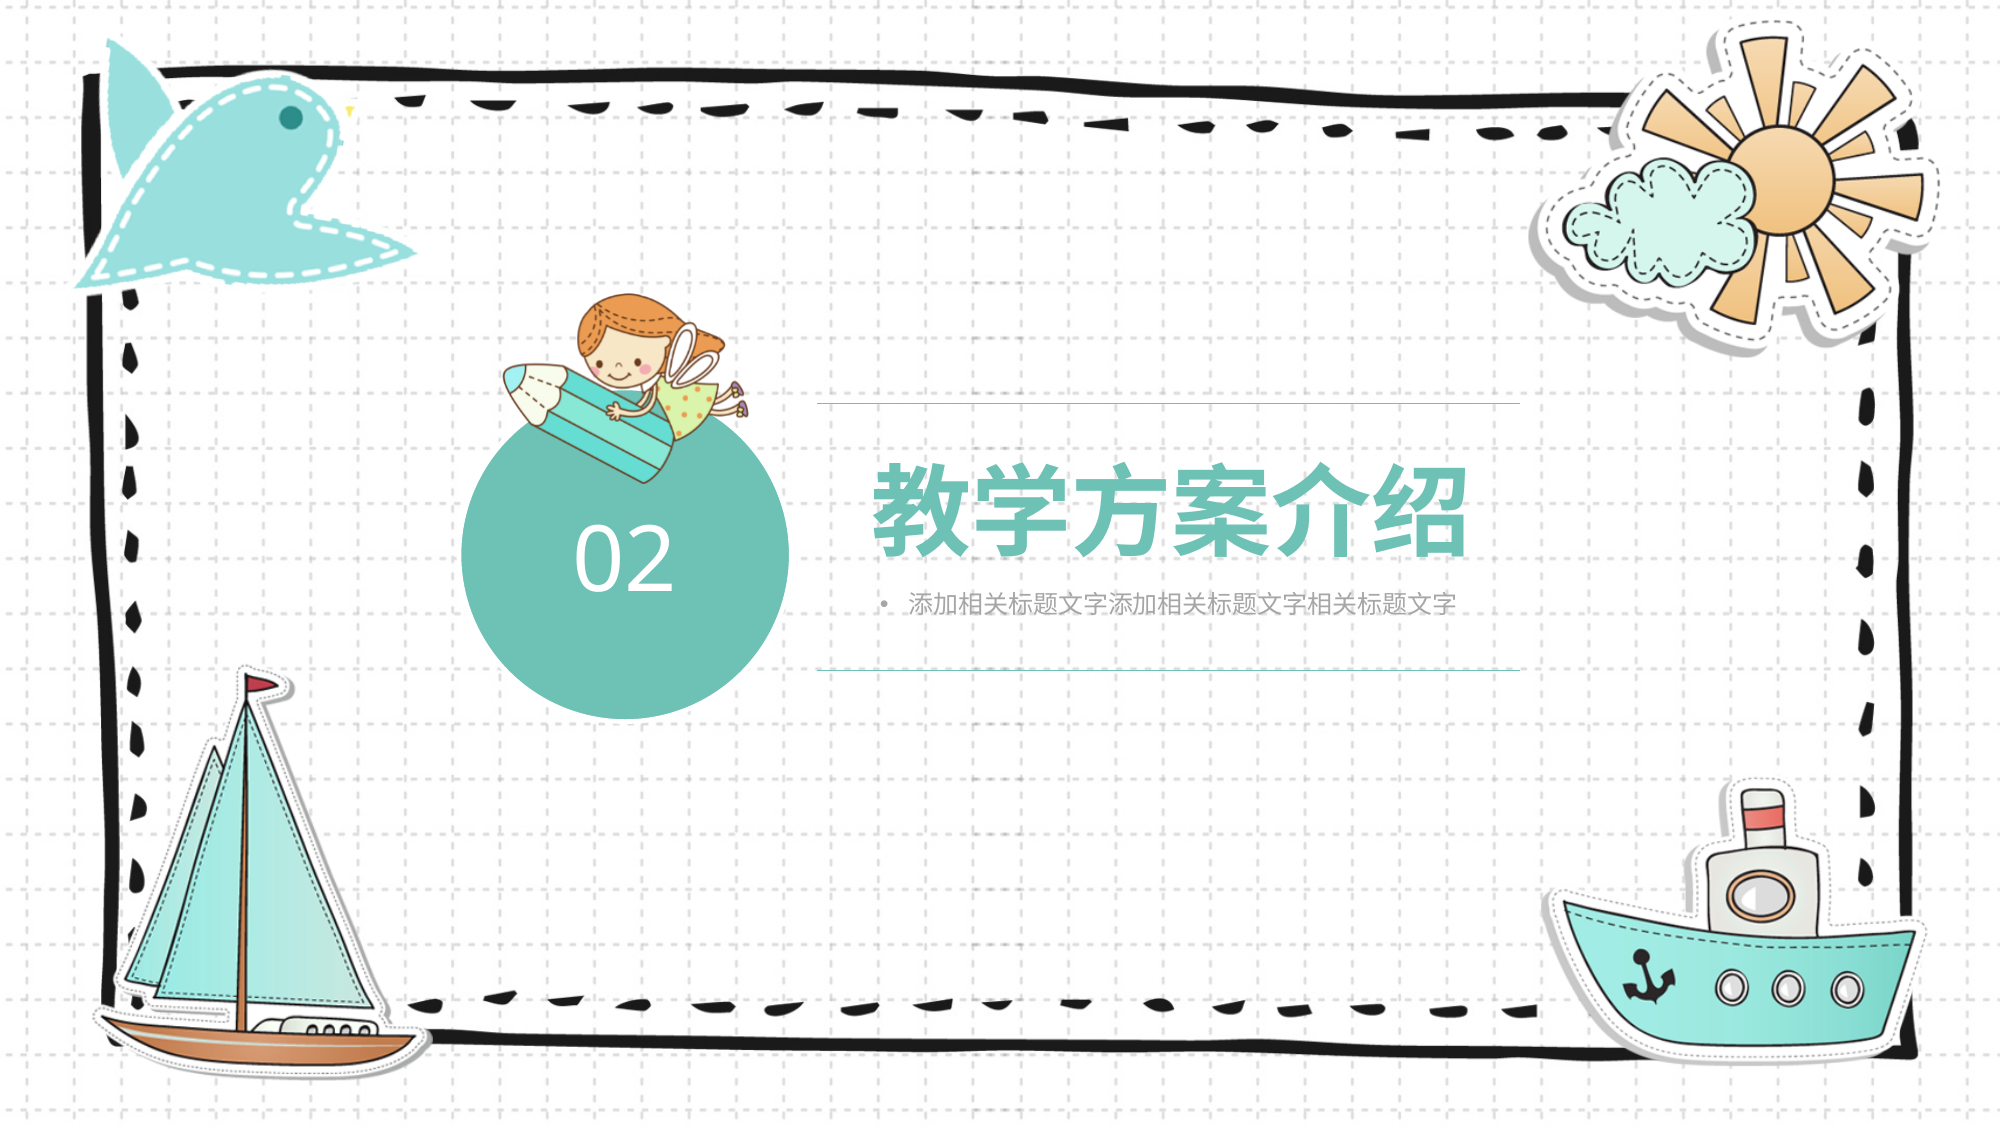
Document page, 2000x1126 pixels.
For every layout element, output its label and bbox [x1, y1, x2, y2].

text_box [816, 403, 1521, 671]
picture [0, 0, 2000, 1126]
